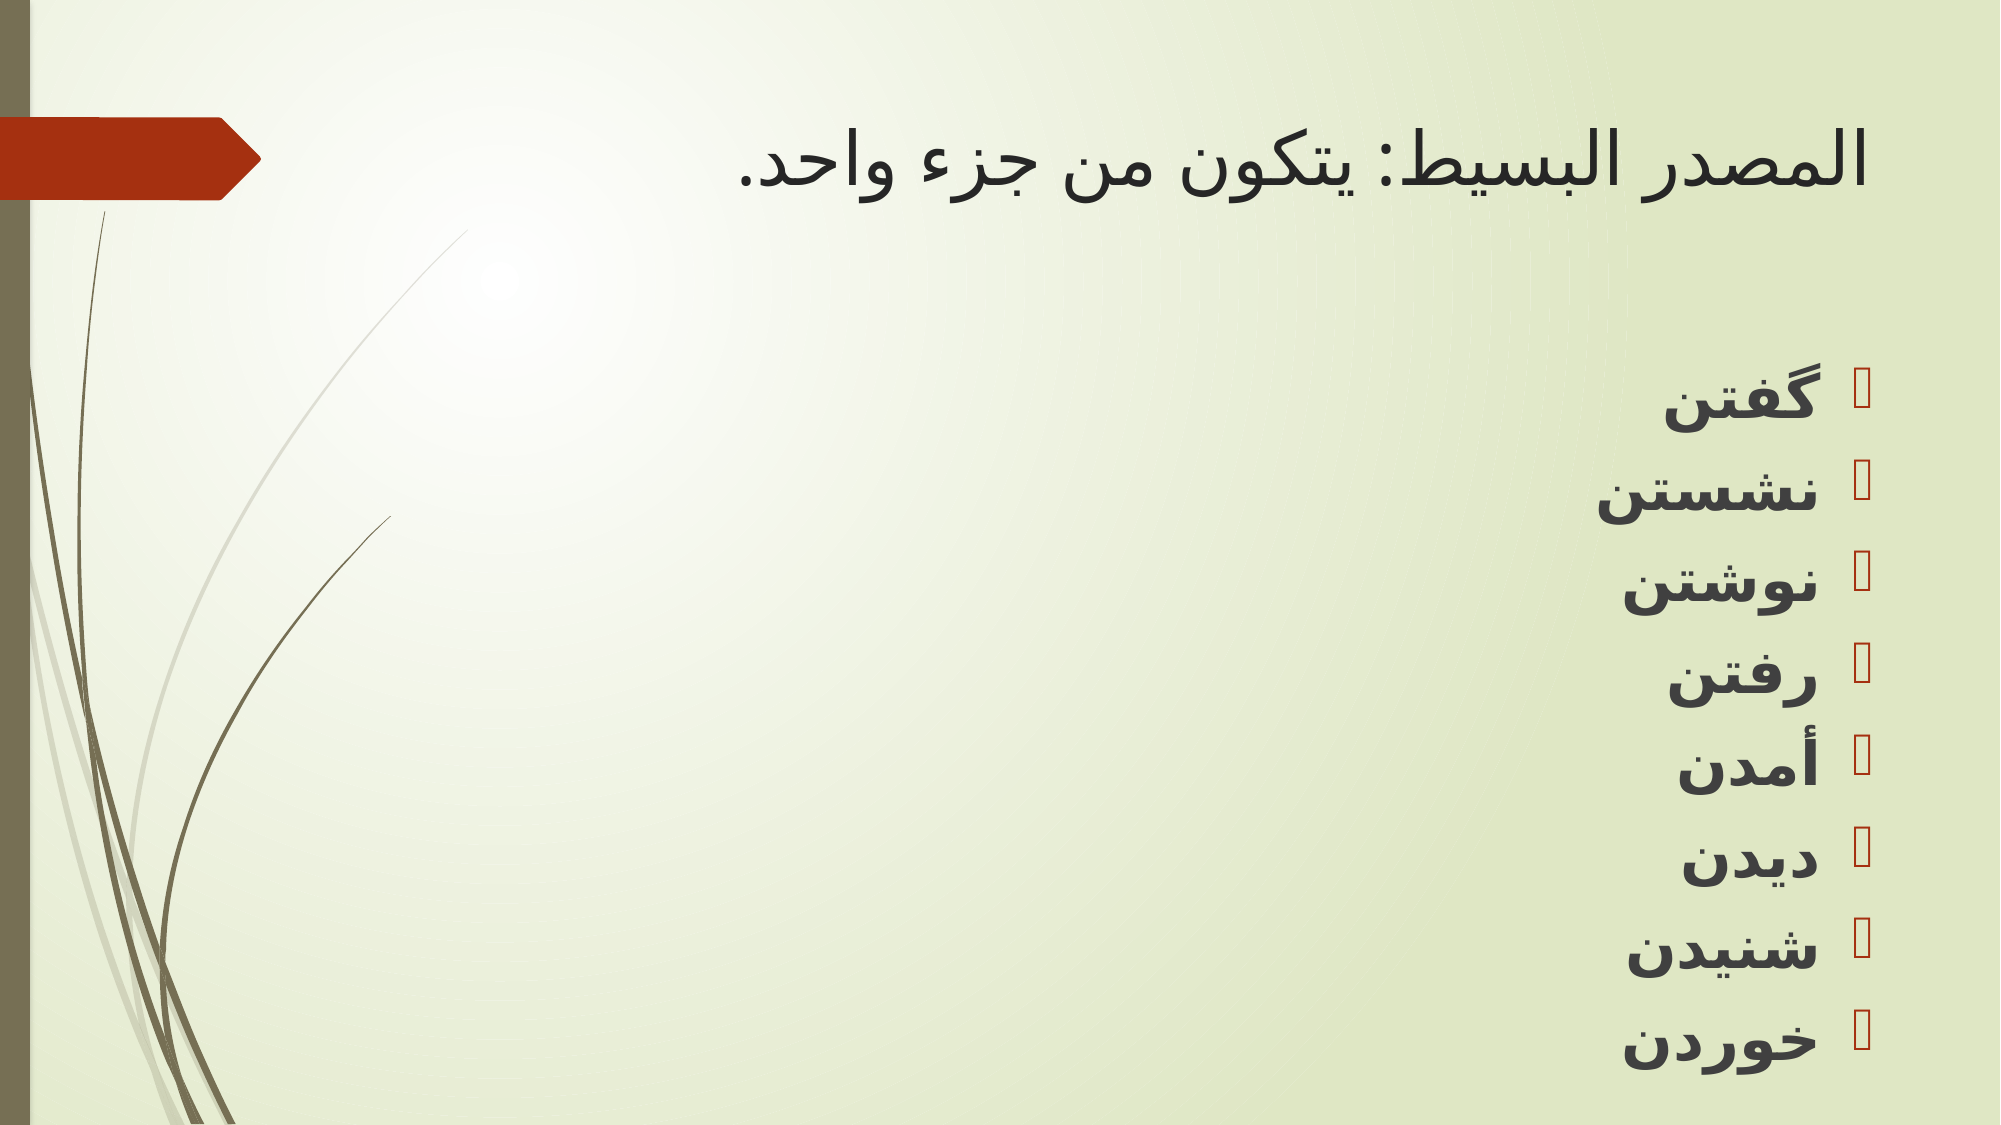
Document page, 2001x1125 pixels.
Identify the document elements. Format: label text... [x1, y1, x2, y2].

list گفتن نشستن نوشتن رفتن أمدن ديدن شنيدن خوردن [424, 350, 1888, 1088]
title المصدر البسيط: يتكون من جزء واحد. [425, 102, 1888, 313]
